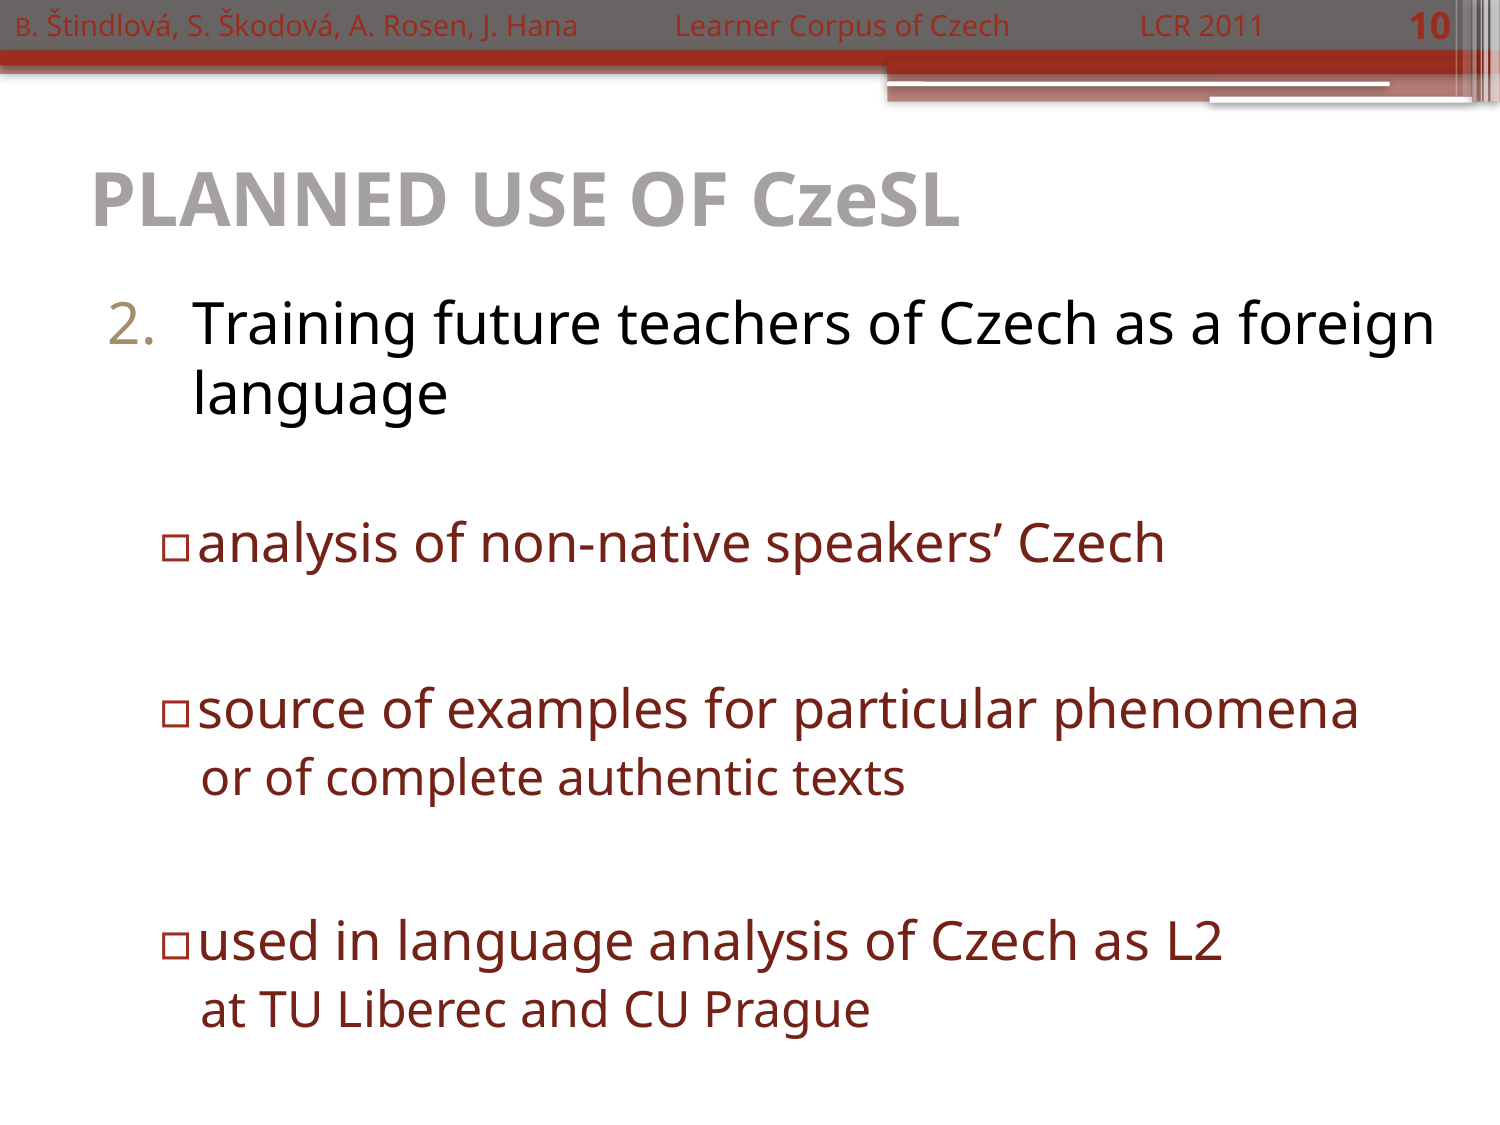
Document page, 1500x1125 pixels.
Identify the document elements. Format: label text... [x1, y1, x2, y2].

title PLANNED USE OF CzeSL [75, 137, 1425, 256]
list Training future teachers of Czech as a foreign language analysis of non-native speakers’ Czech source of examples for particular phenomena or of complete authentic texts used in language analysis of Czech as L2 at TU Liberec and CU Prague [75, 278, 1459, 1079]
text_box B. Štindlová, S. Škodová, A. Rosen, J. Hana Learner Corpus of Czech LCR 2011 [0, 0, 1341, 75]
slide_number 10 [1341, 0, 1466, 61]
